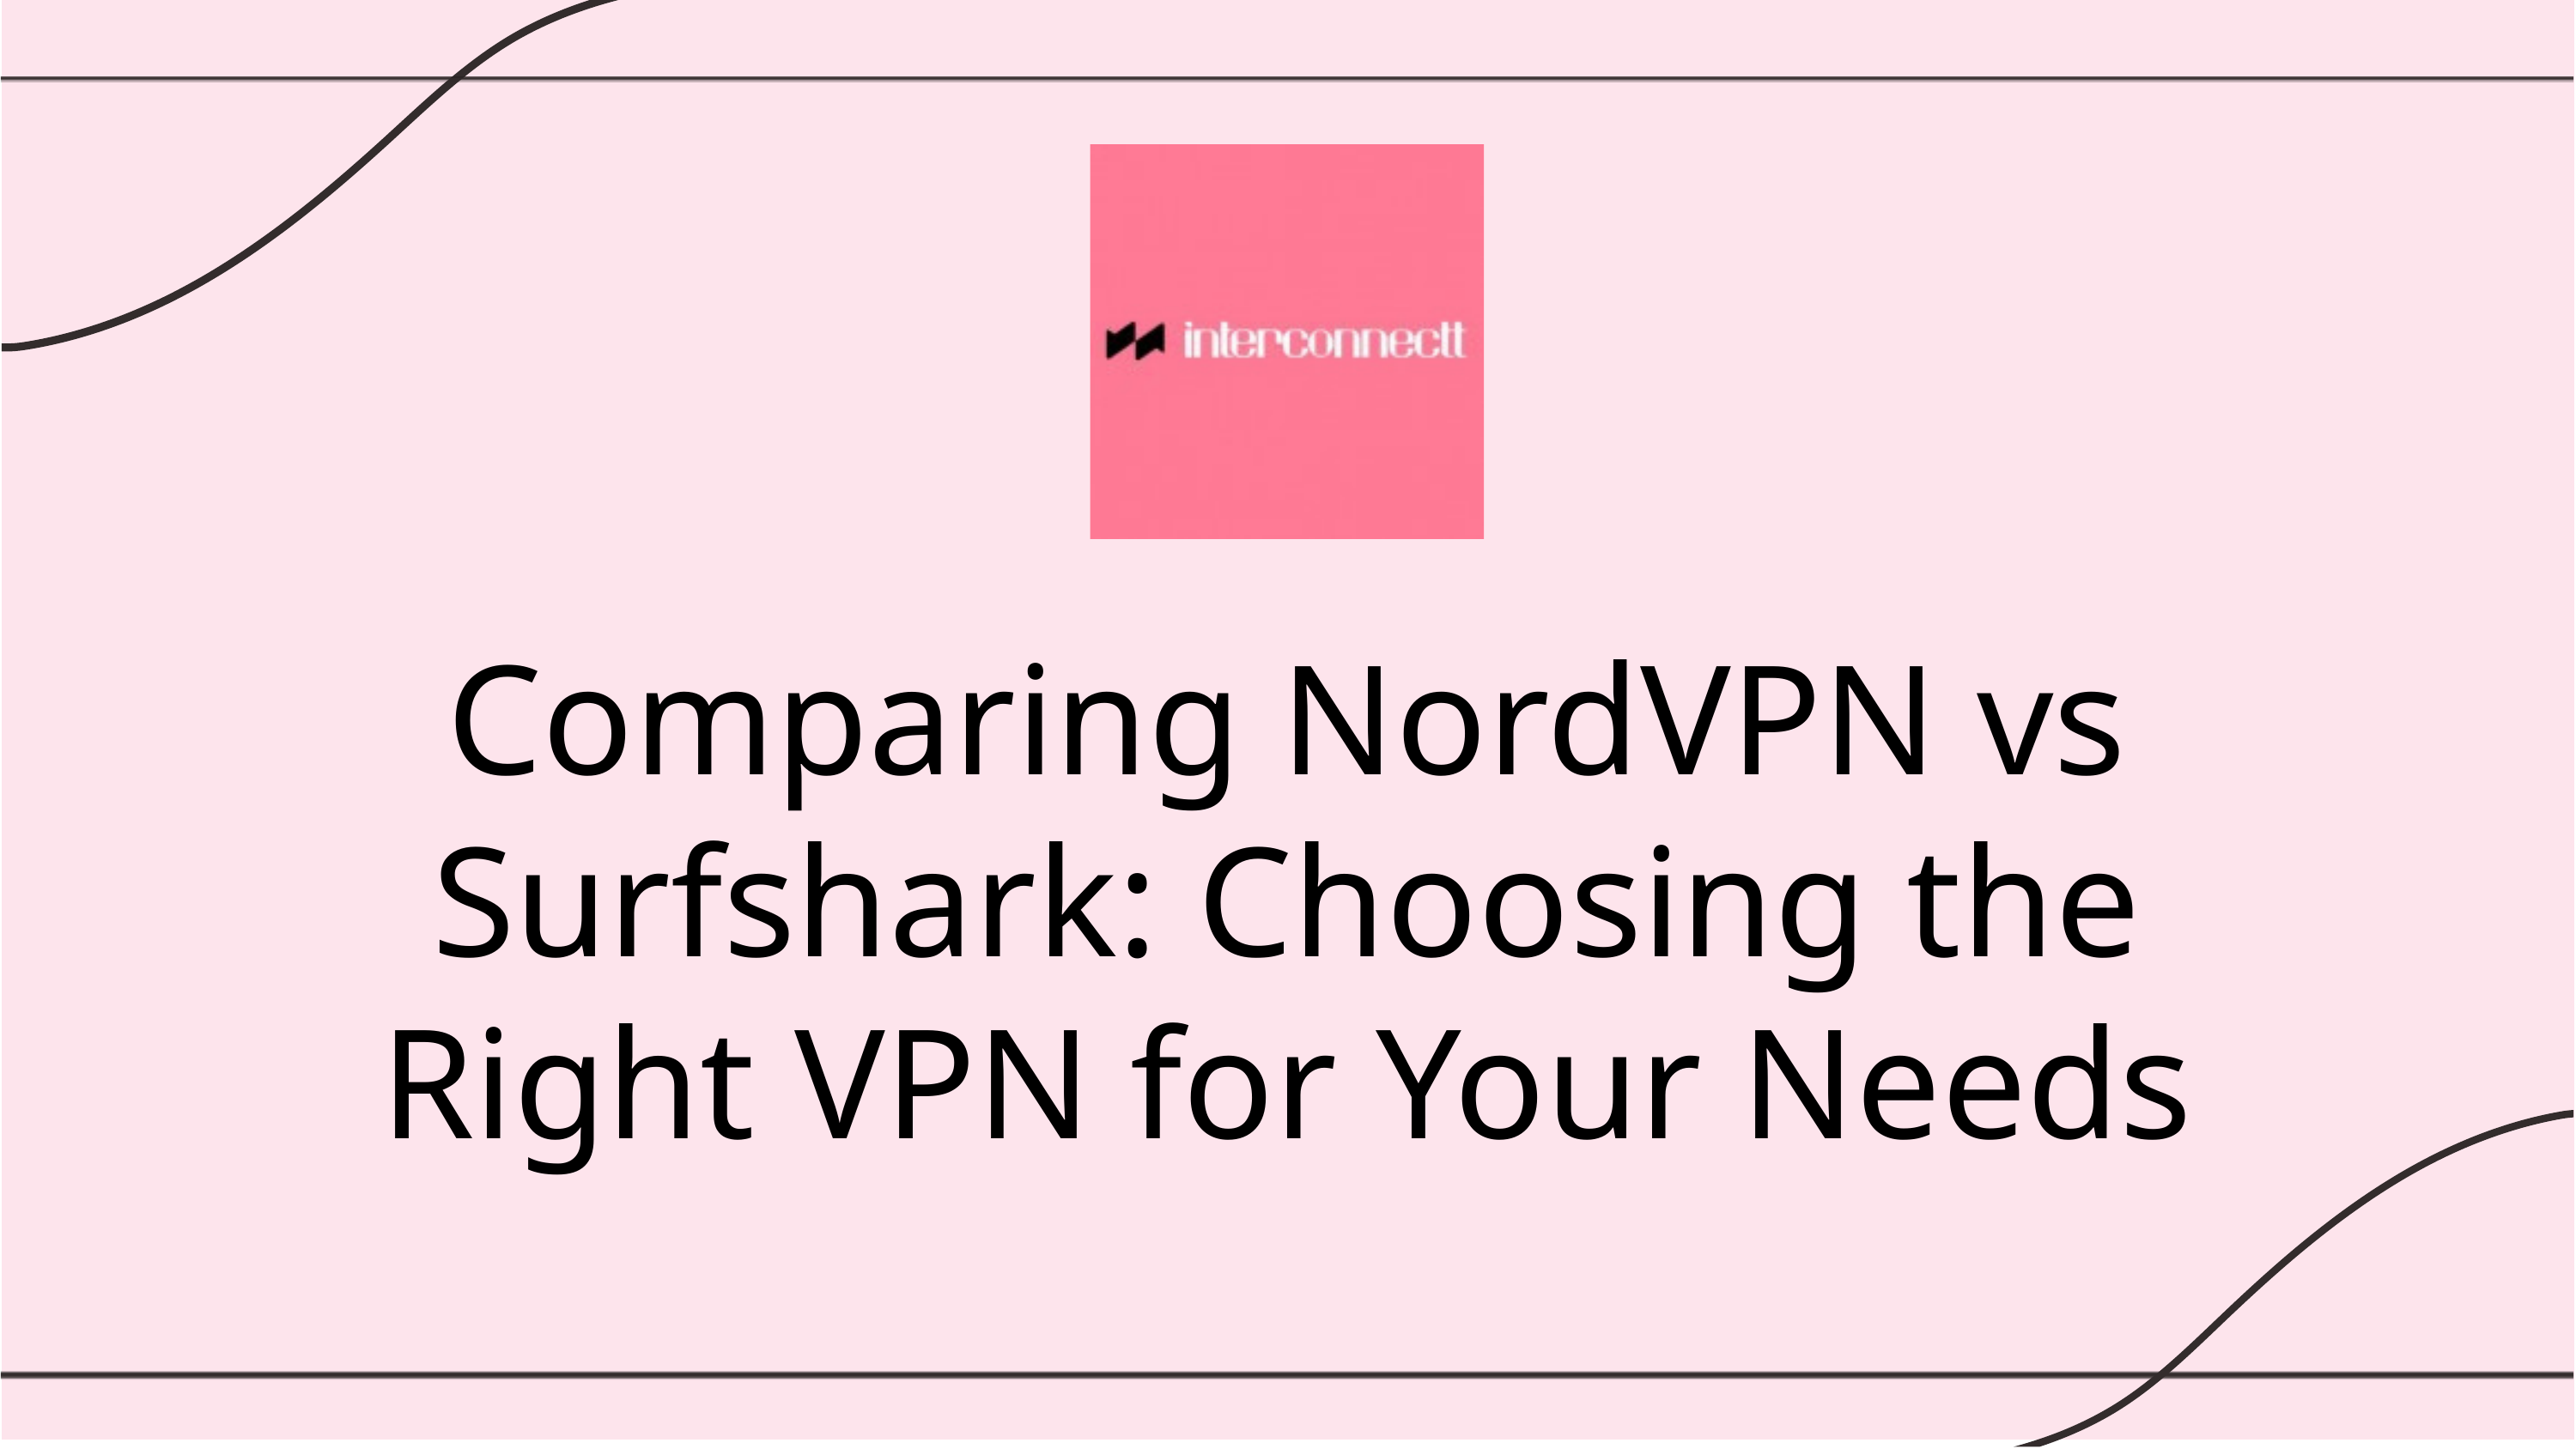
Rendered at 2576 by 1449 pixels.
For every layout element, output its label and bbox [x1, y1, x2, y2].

text_box [0, 0, 2576, 1449]
text_box [1789, 1109, 2576, 1449]
